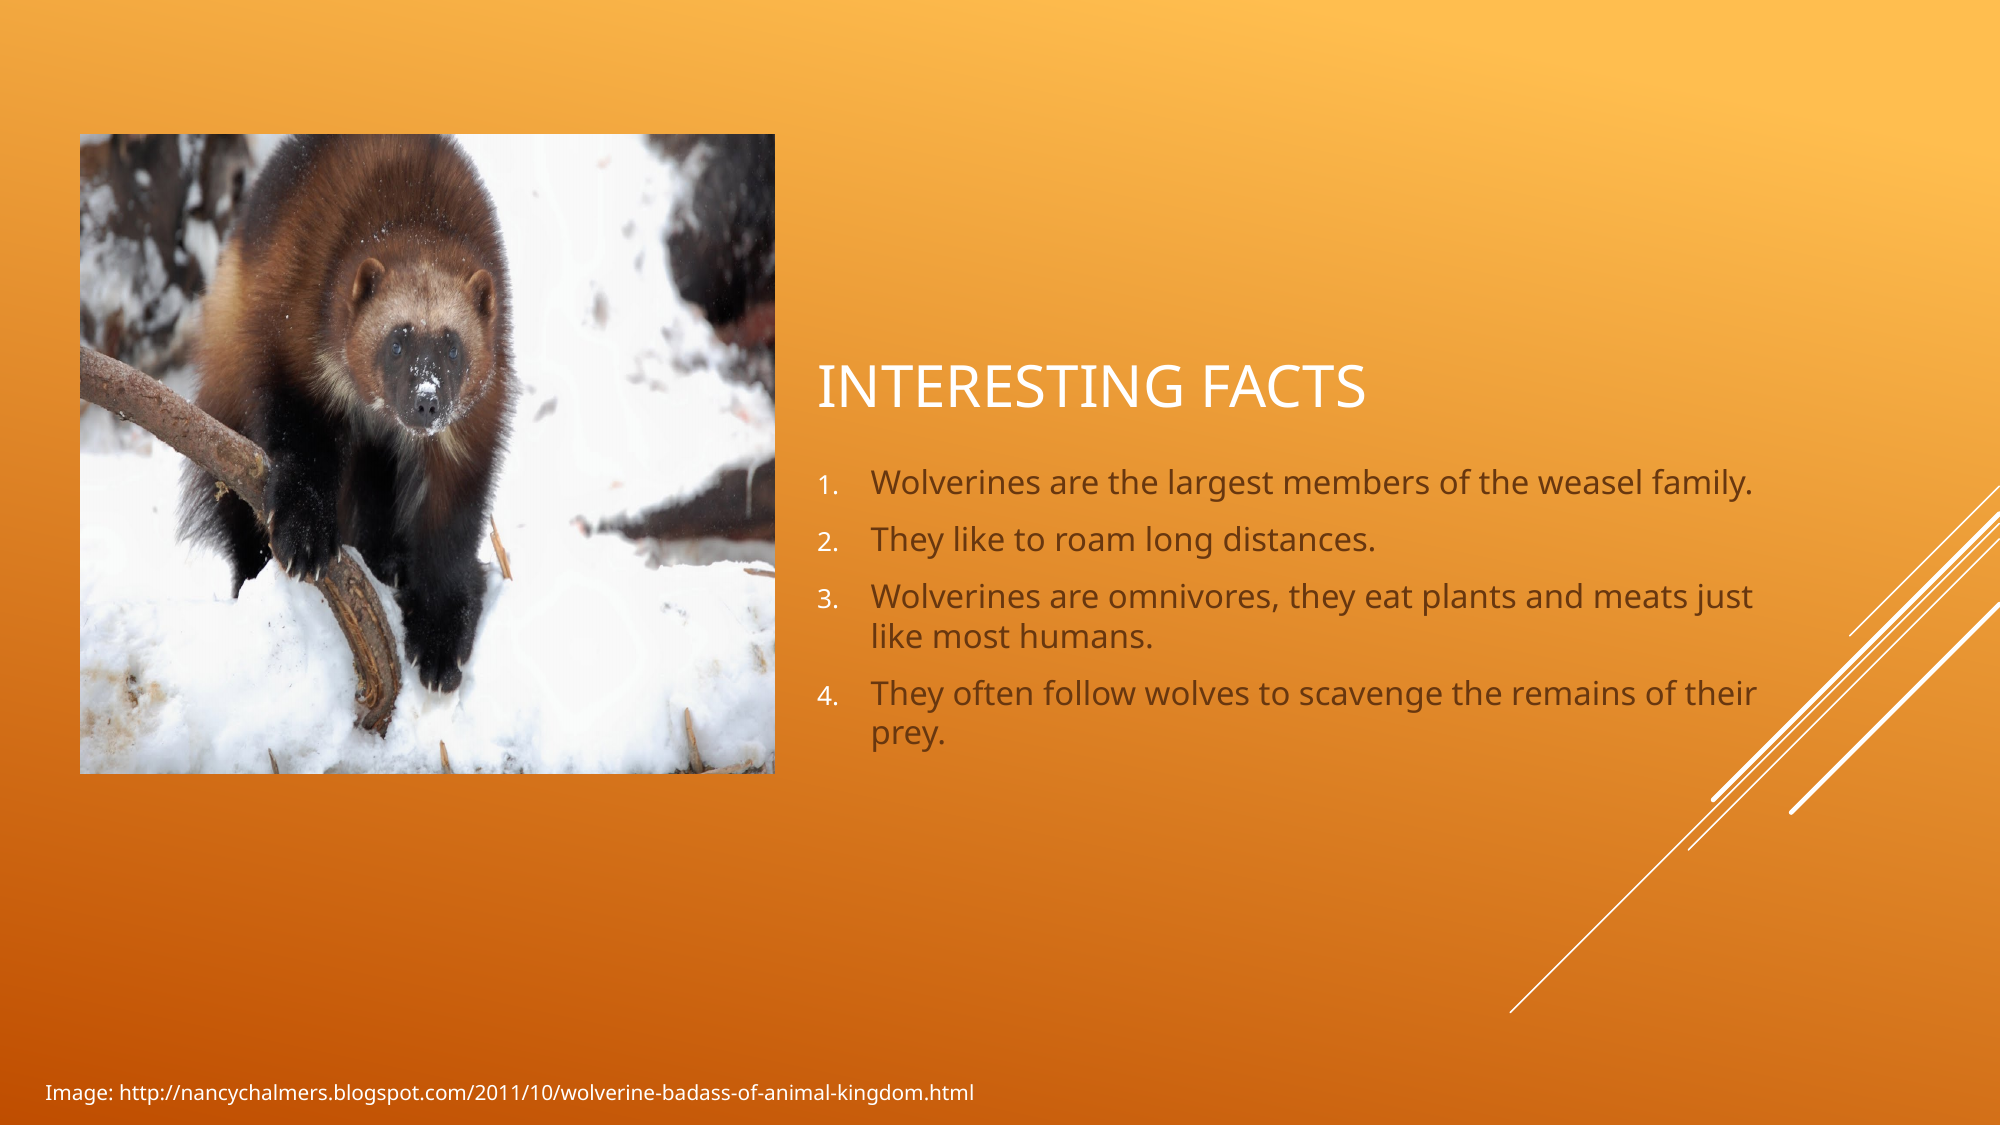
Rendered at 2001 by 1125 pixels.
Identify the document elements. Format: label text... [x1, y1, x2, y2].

text_box Image: http://nancychalmers.blogspot.com/2011/10/wolverine-badass-of-animal-kingdom.html [30, 1072, 1031, 1113]
list Wolverines are the largest members of the weasel family. They like to roam long distances. Wolverines are omnivores, they eat plants and meats just like most humans. They often follow wolves to scavenge the remains of their prey. [802, 454, 1790, 791]
picture [79, 134, 775, 775]
title Interesting Facts [802, 239, 1790, 427]
